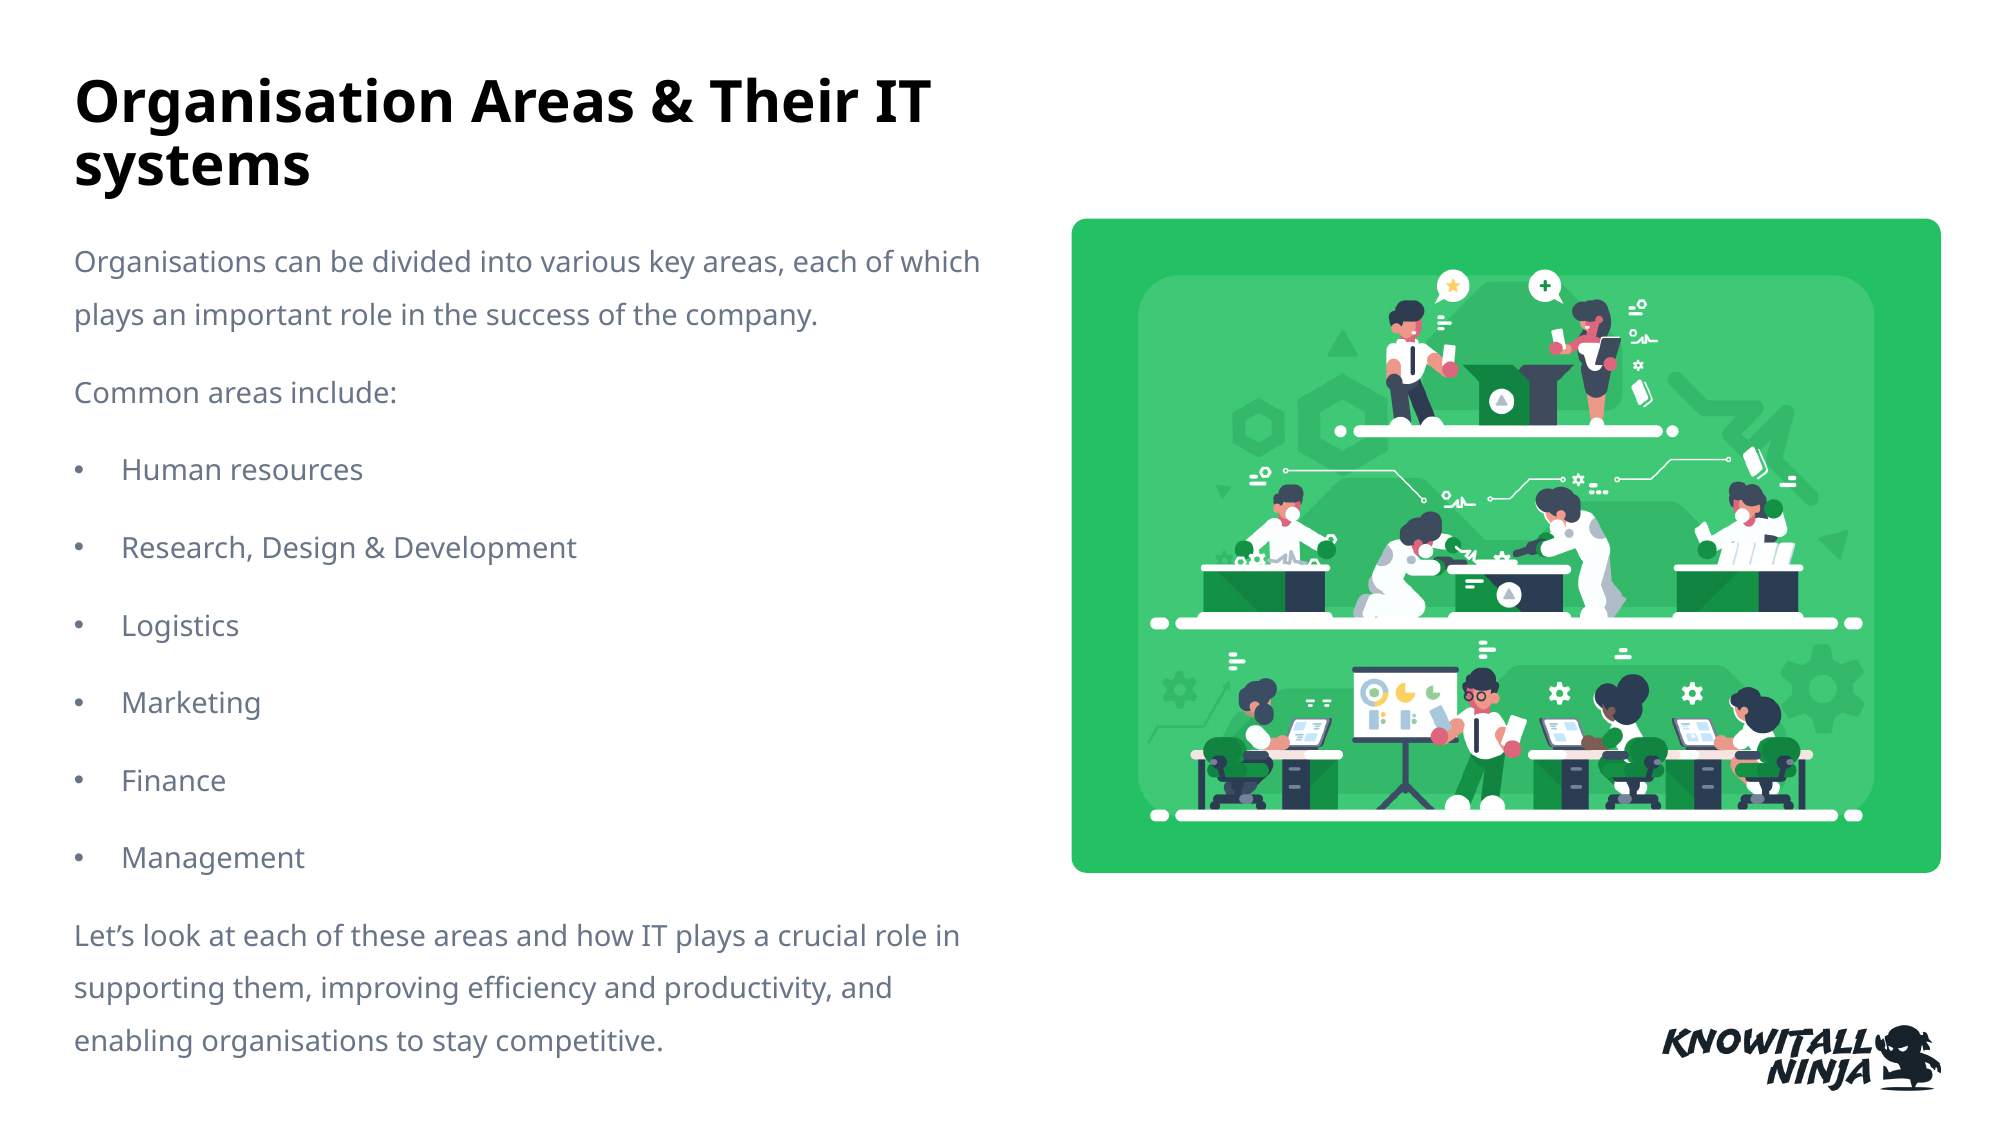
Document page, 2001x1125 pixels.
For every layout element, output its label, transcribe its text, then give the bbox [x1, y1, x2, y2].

title Organisation Areas & Their IT systems [59, 117, 1000, 206]
picture [1071, 218, 1942, 874]
picture [1662, 1025, 1941, 1091]
list Organisations can be divided into various key areas, each of which plays an important role in the success of the company. Common areas include: Human resources Research, Design & Development Logistics Marketing Finance Management Let’s look at each of these areas and how IT plays a crucial role in supporting them, improving efficiency and productivity, and enabling organisations to stay competitive. [59, 218, 1000, 1091]
